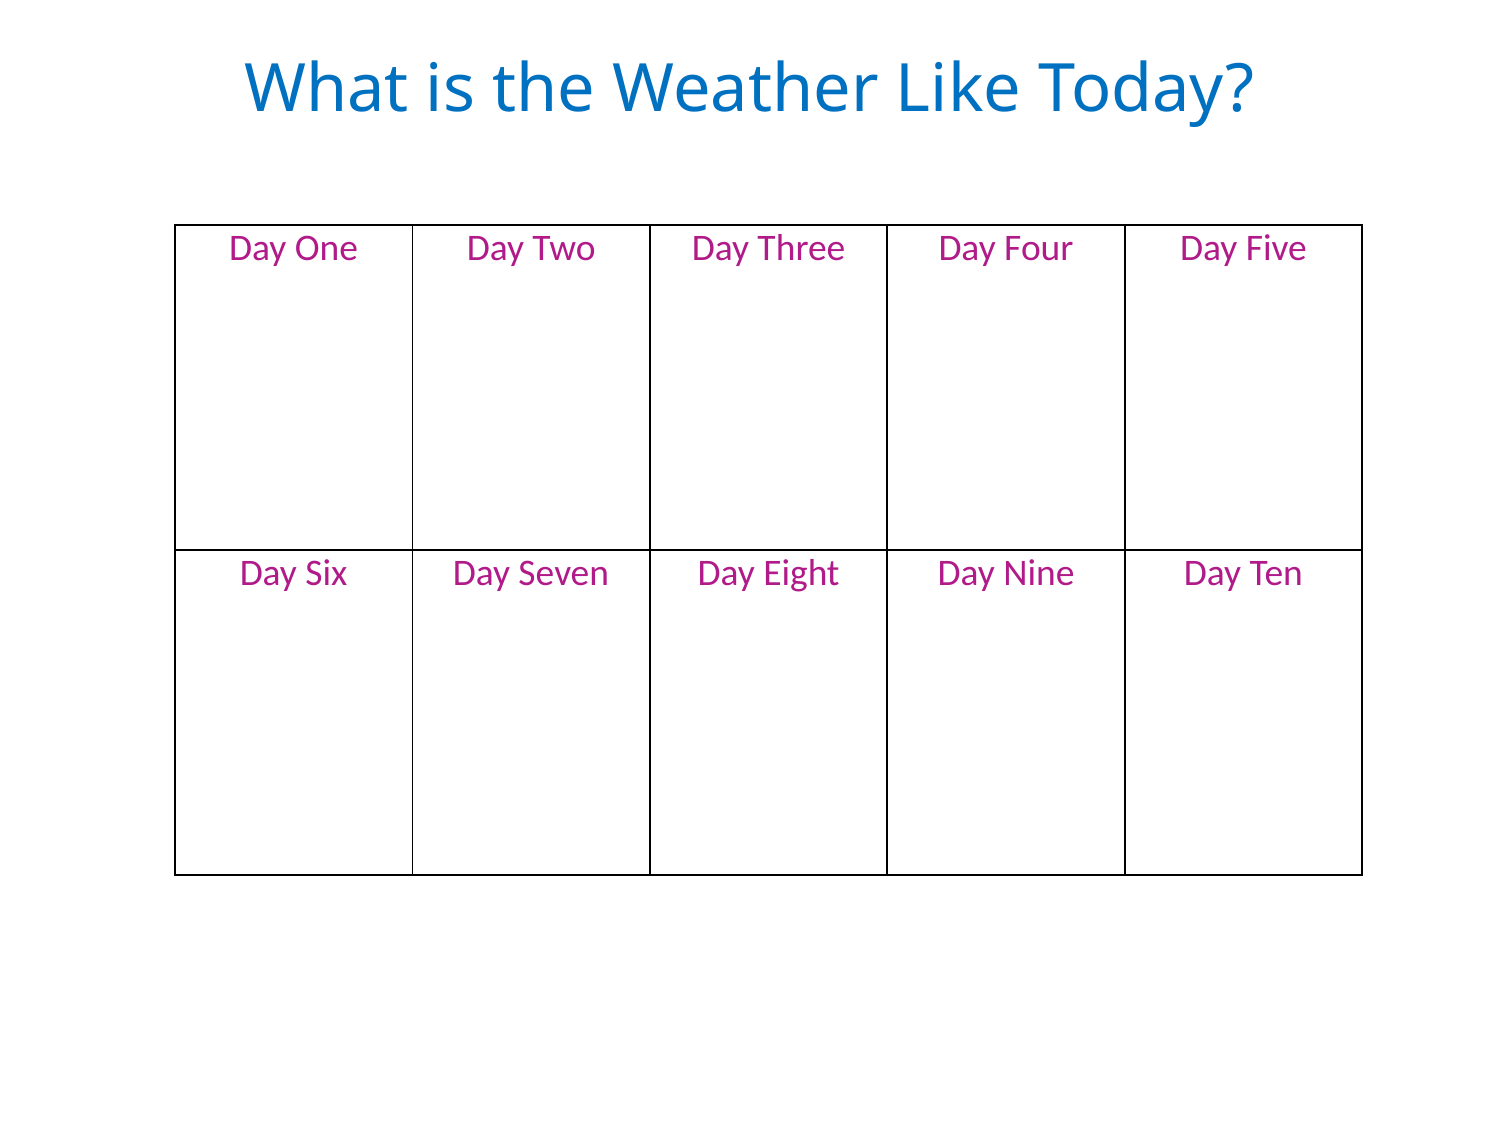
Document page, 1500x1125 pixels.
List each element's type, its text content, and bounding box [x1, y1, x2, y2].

table_header Day Three [651, 226, 886, 549]
table_cell Day Ten [1126, 551, 1361, 874]
table_cell Day Seven [413, 551, 649, 874]
table_cell Day Nine [888, 551, 1124, 874]
table_cell Day Eight [651, 551, 886, 874]
table_cell Day Six [176, 551, 412, 874]
table_header Day One [176, 226, 412, 549]
text_box What is the Weather Like Today? [212, 37, 1288, 133]
table_header Day Four [888, 226, 1124, 549]
table_header Day Two [413, 226, 649, 549]
table_header Day Five [1126, 226, 1361, 549]
